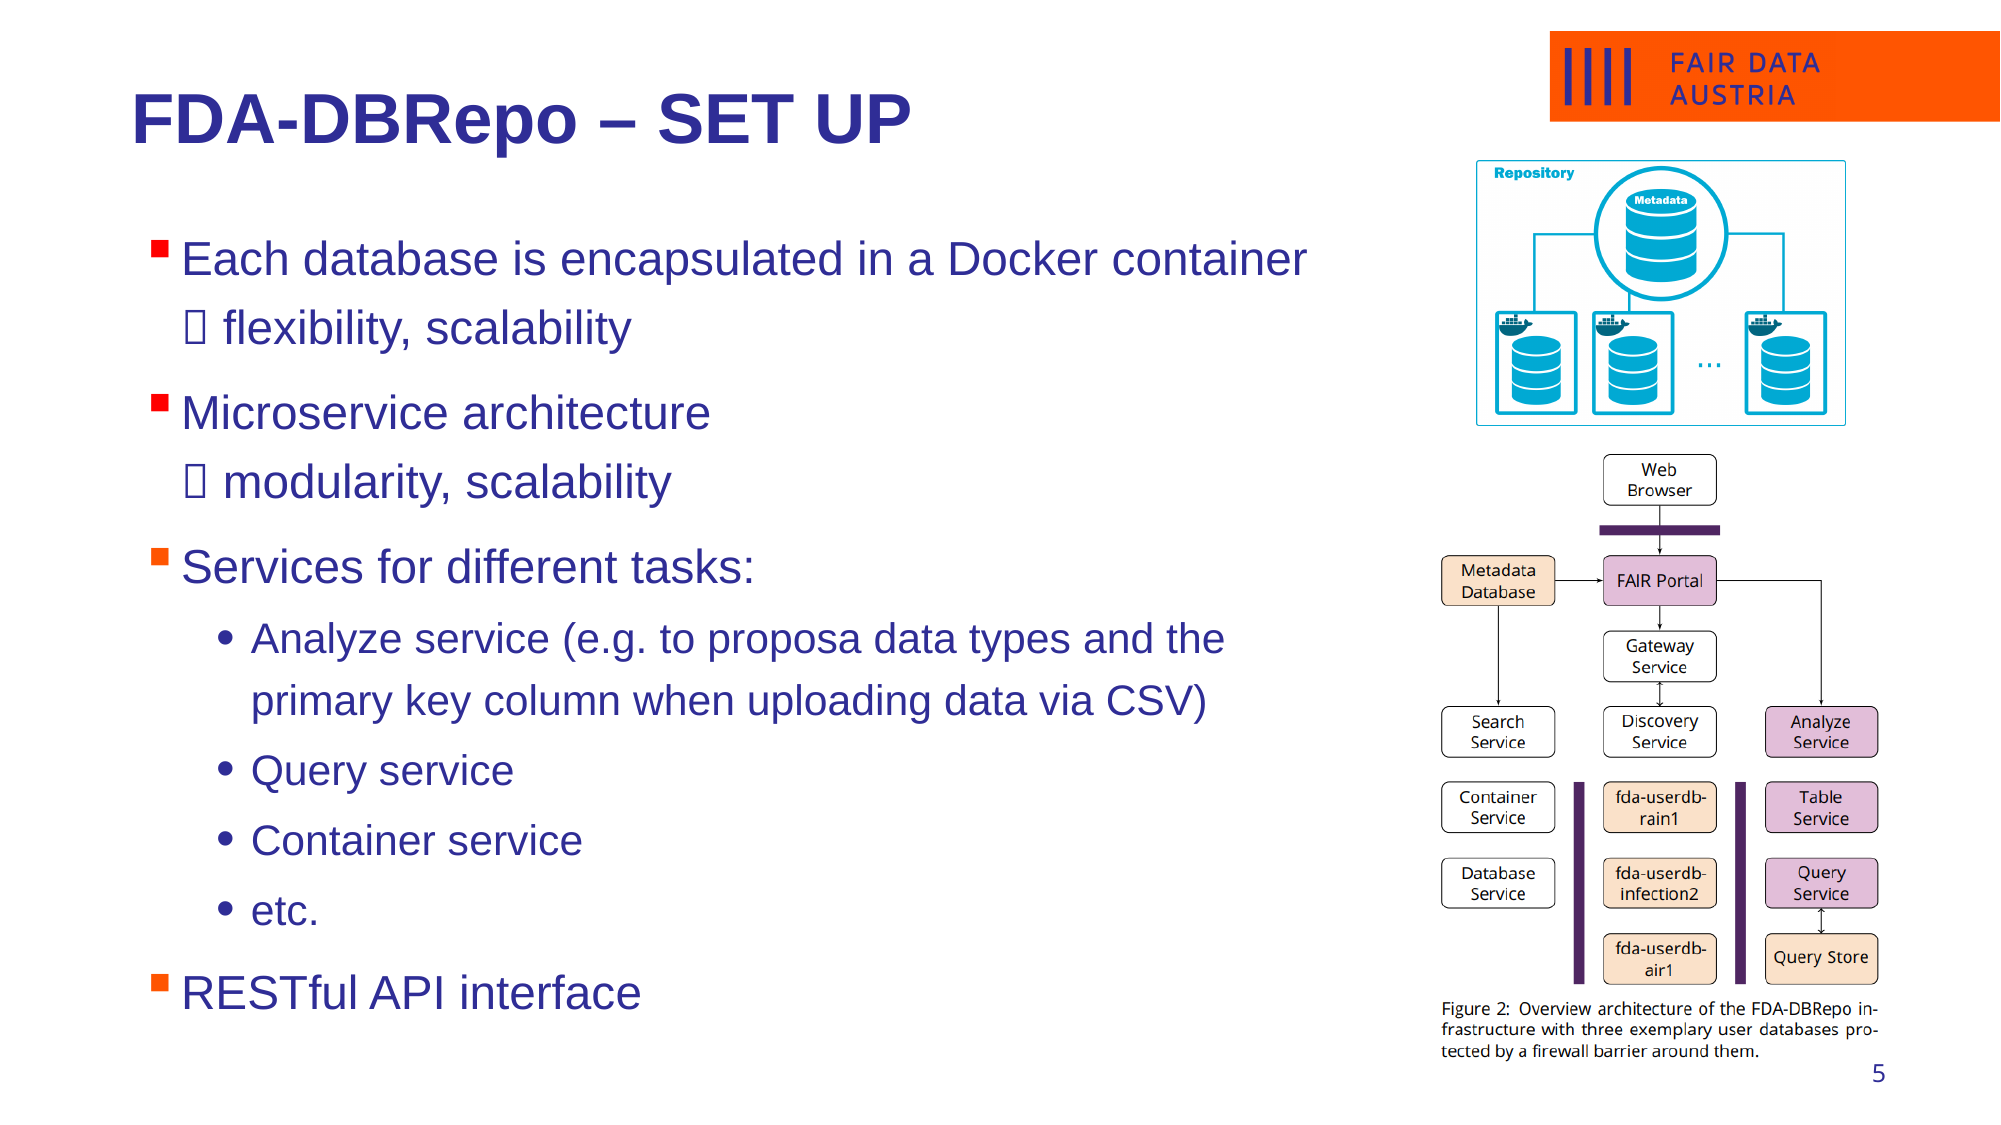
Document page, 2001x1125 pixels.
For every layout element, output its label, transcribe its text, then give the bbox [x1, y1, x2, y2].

list Each database is encapsulated in a Docker container  flexibility, scalability Microservice architecture  modularity, scalability Services for different tasks: Analyze service (e.g. to proposa data types and the primary key column when uploading data via CSV) Query service Container service etc. RESTful API interface [131, 209, 1347, 885]
picture [1441, 431, 1881, 1065]
text_box [131, 885, 1347, 1072]
picture [1550, 31, 1836, 120]
picture [1478, 162, 1844, 424]
title Fda-DBRepo – Set up [116, 32, 1742, 210]
